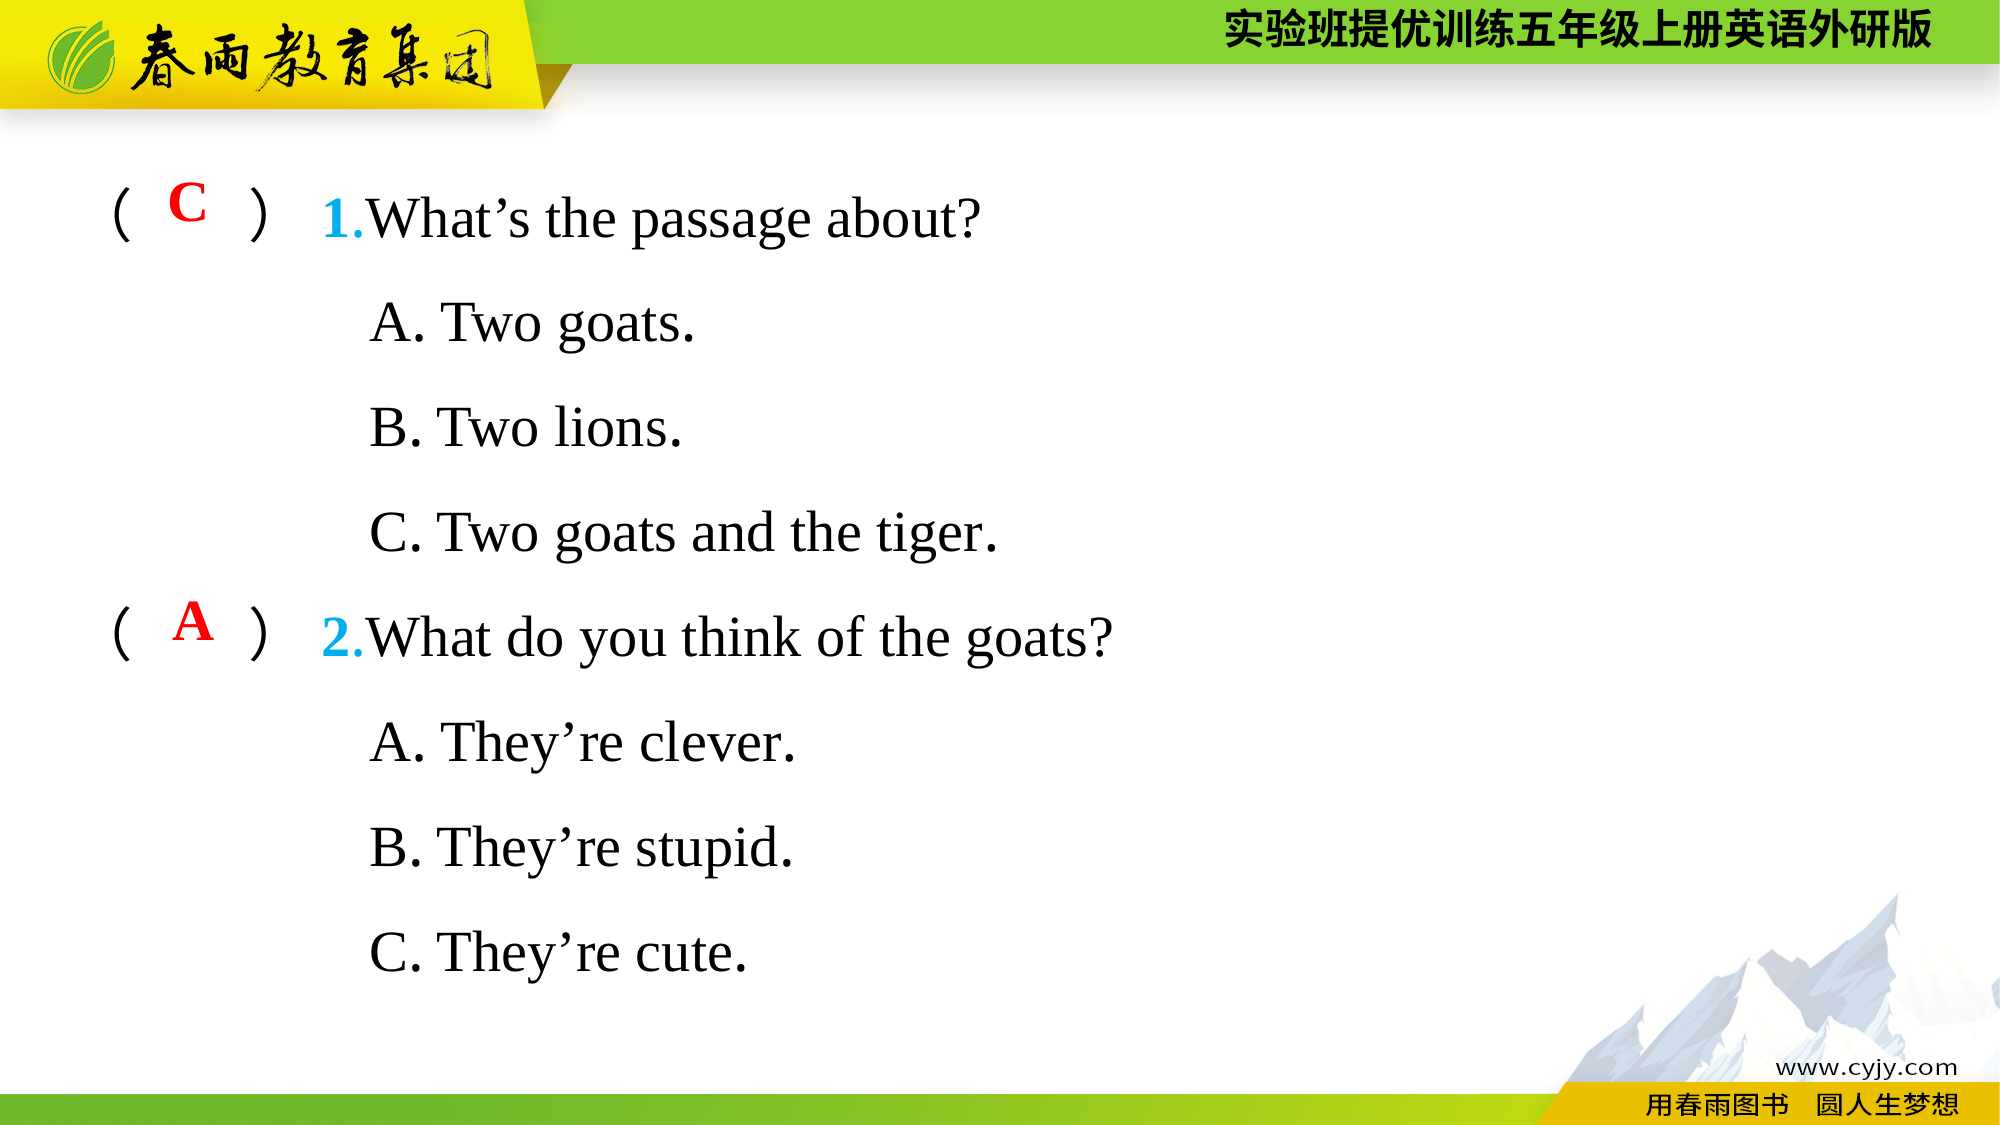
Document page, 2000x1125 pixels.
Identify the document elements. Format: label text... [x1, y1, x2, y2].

text_box C [152, 155, 225, 240]
text_box A [157, 575, 230, 660]
list （ ）1.What’s the passage about? A. Two goats. B. Two lions. C. Two goats and the tiger. （ ）2.What do you think of the goats? A. They’re clever. B. They’re stupid. C. They’re cute. [59, 136, 1944, 1000]
picture [0, 0, 2000, 1125]
